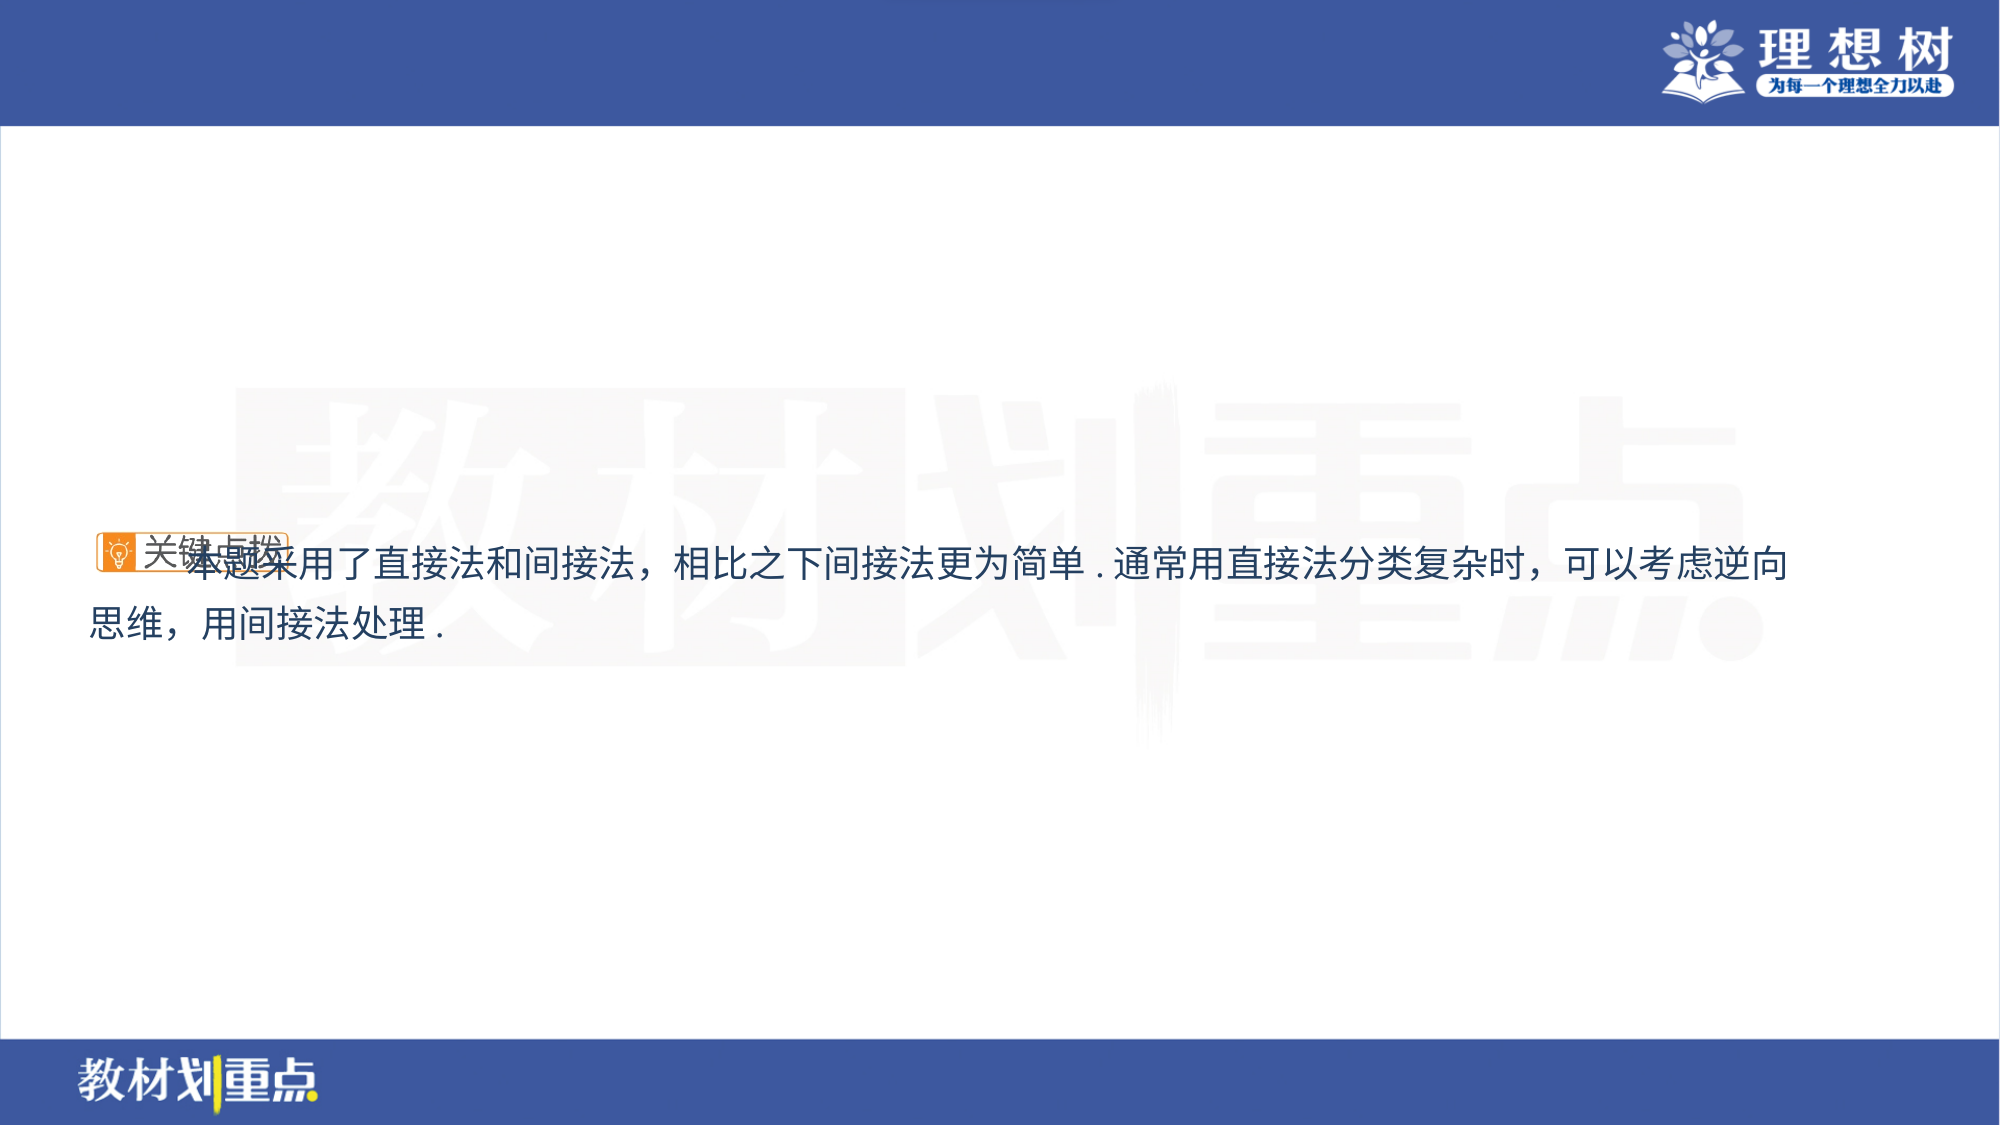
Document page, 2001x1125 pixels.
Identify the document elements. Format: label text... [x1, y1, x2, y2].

picture [0, 0, 2000, 1125]
text_box 本题采用了直接法和间接法，相比之下间接法更为简单.通常用直接法分类复杂时，可以考虑逆向 思维，用间接法处理. [88, 520, 1911, 640]
